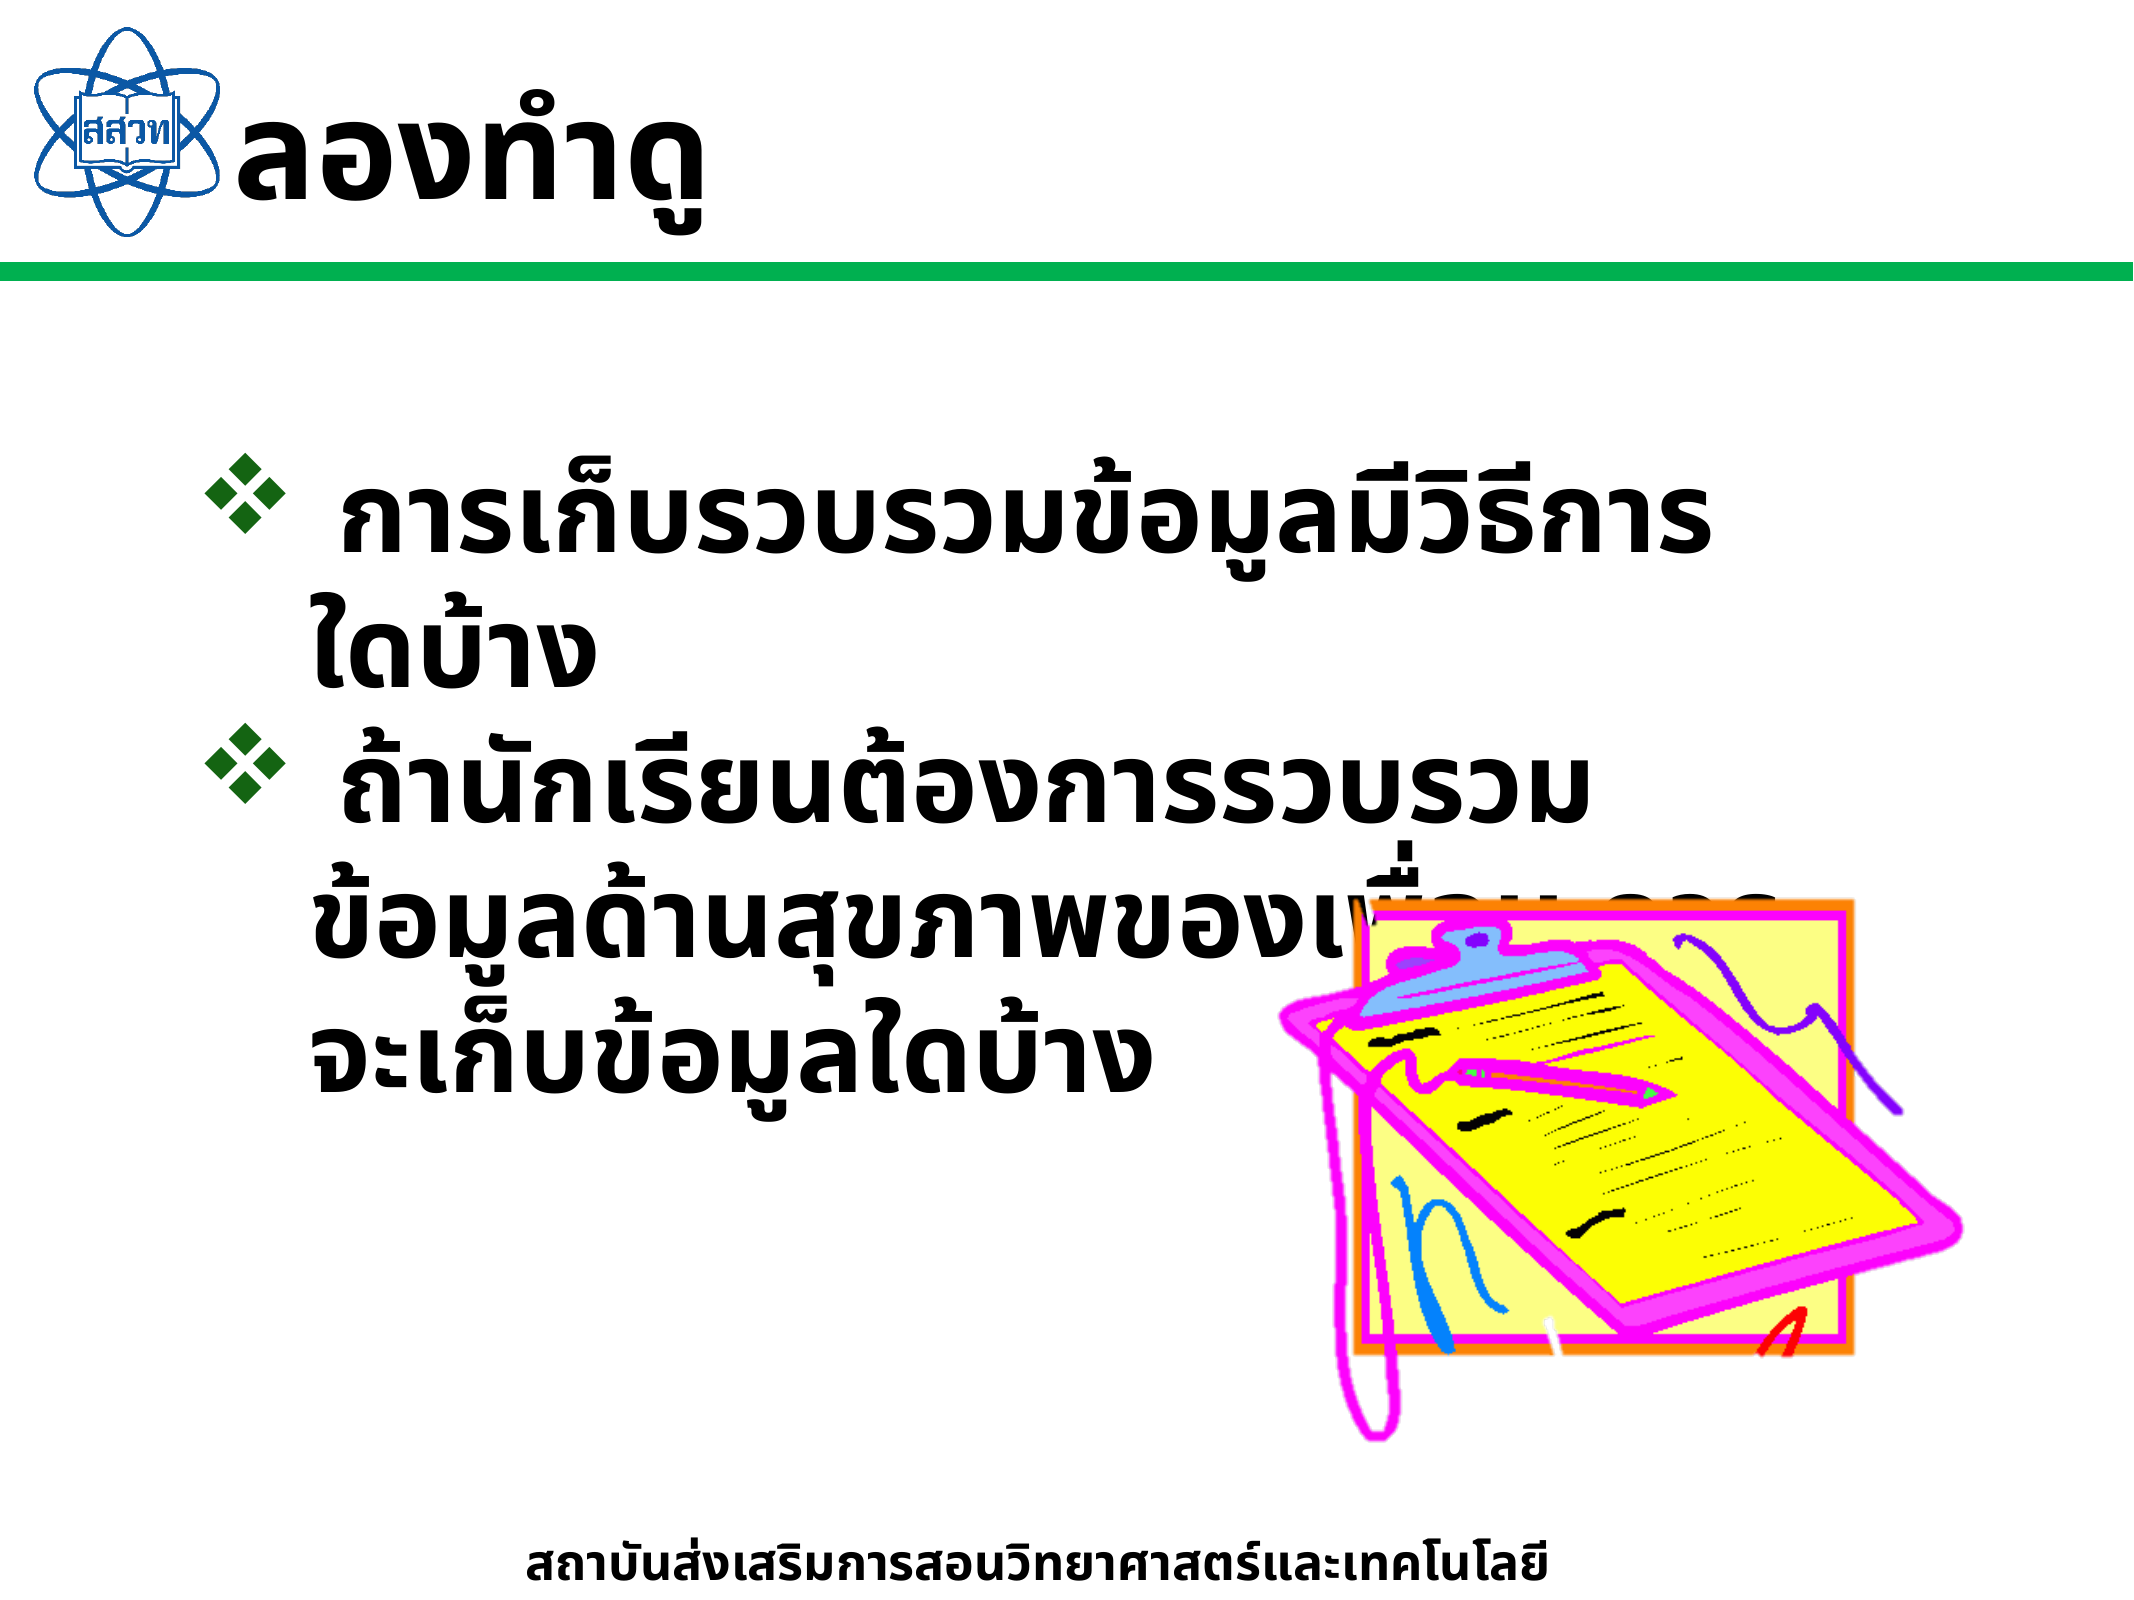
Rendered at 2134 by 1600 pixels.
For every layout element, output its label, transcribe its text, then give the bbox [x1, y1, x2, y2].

picture [1208, 799, 2003, 1470]
text_box ลองทำดู [227, 53, 720, 236]
text_box สถาบันส่งเสริมการสอนวิทยาศาสตร์และเทคโนโลยี [74, 1522, 2002, 1589]
picture [33, 27, 220, 237]
text_box การเก็บรวบรวมข้อมูลมีวิธีการใดบ้าง ถ้านักเรียนต้องการรวบรวมข้อมูลด้านสุขภาพของเพื่อน ควรจะเก็บข้อมูลใดบ้าง [180, 432, 1828, 1123]
